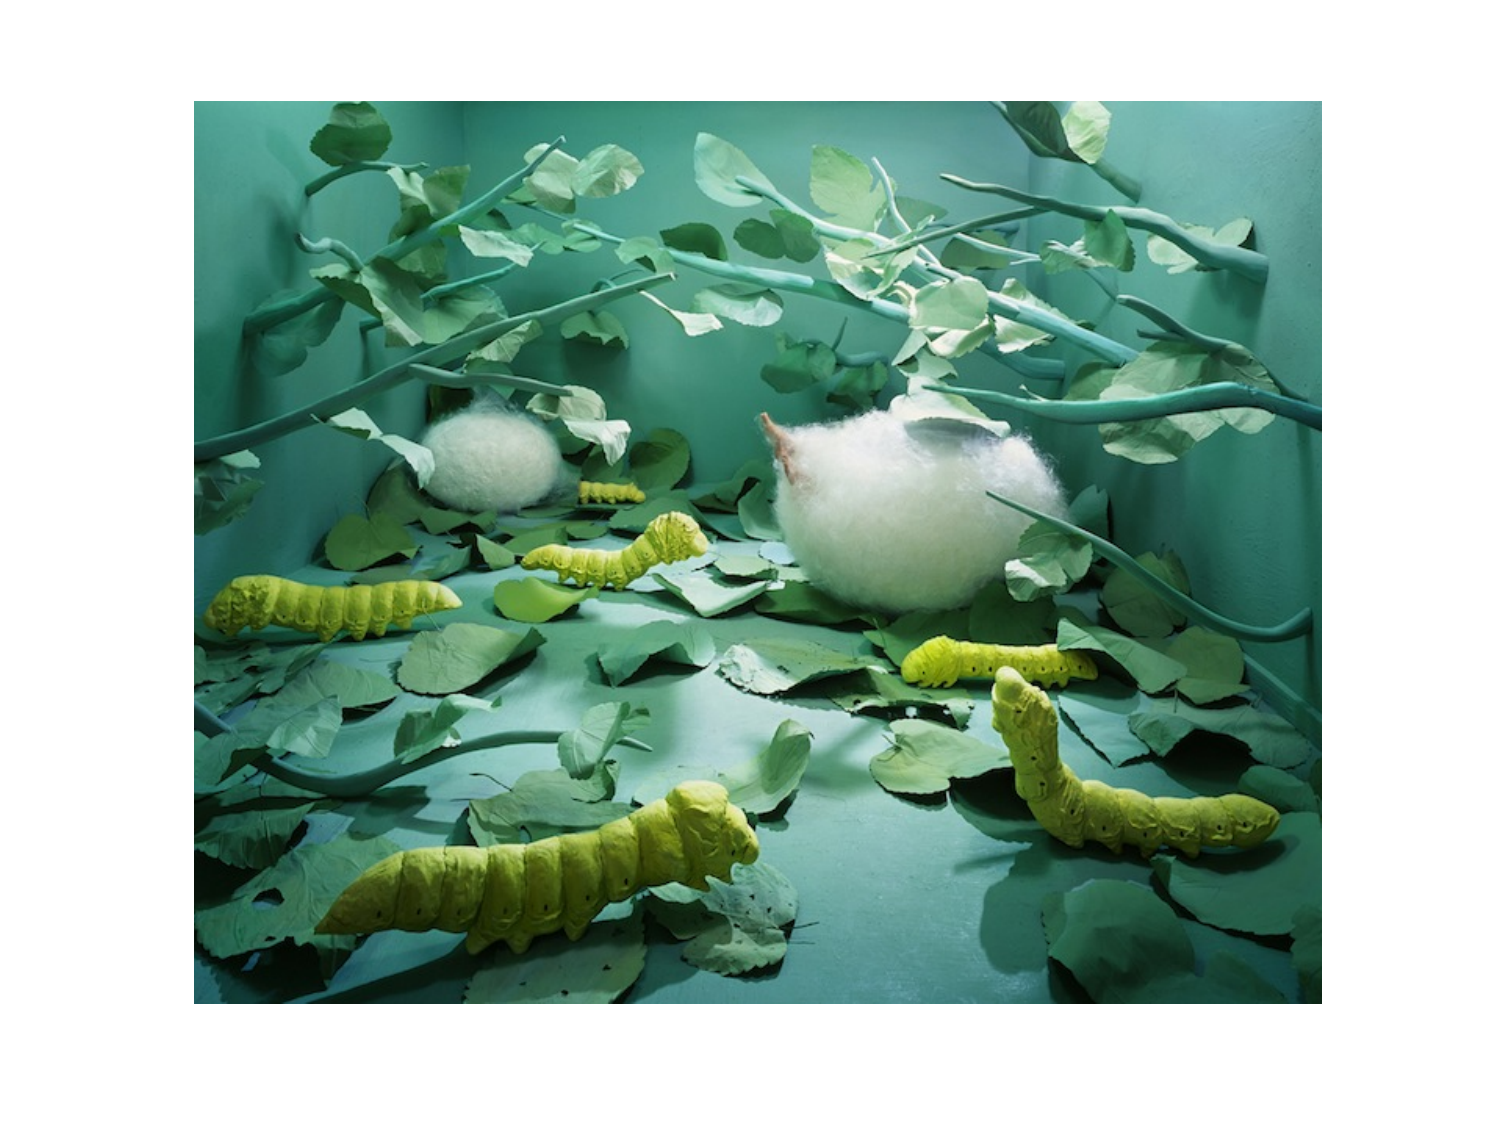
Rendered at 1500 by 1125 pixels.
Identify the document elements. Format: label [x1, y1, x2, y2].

picture [194, 101, 1322, 1004]
